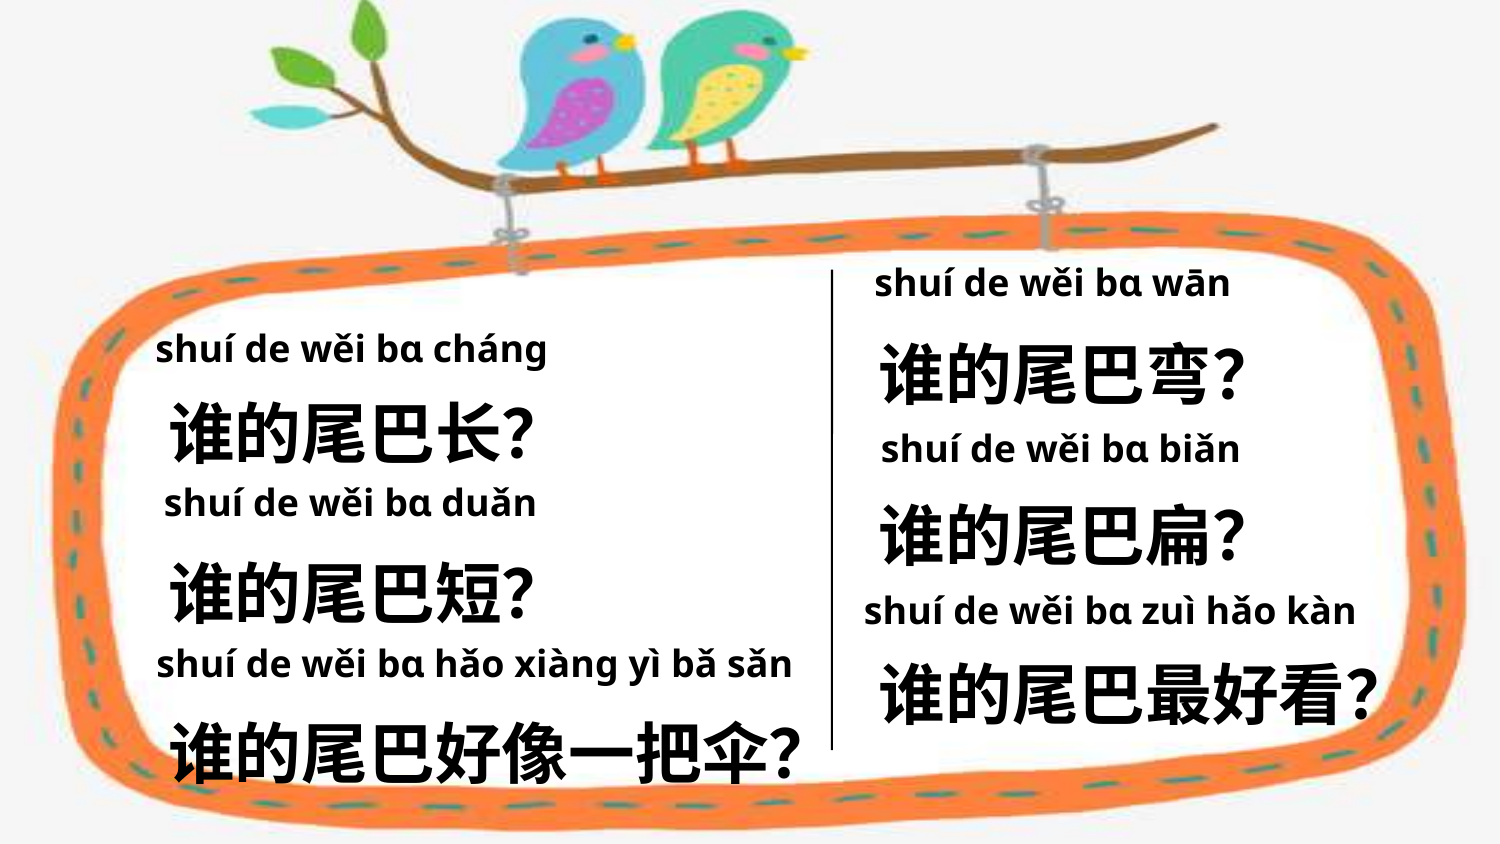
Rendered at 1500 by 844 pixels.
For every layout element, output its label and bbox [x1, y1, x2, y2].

text_box [140, 304, 996, 694]
text_box [846, 245, 1500, 641]
picture [0, 0, 1500, 844]
